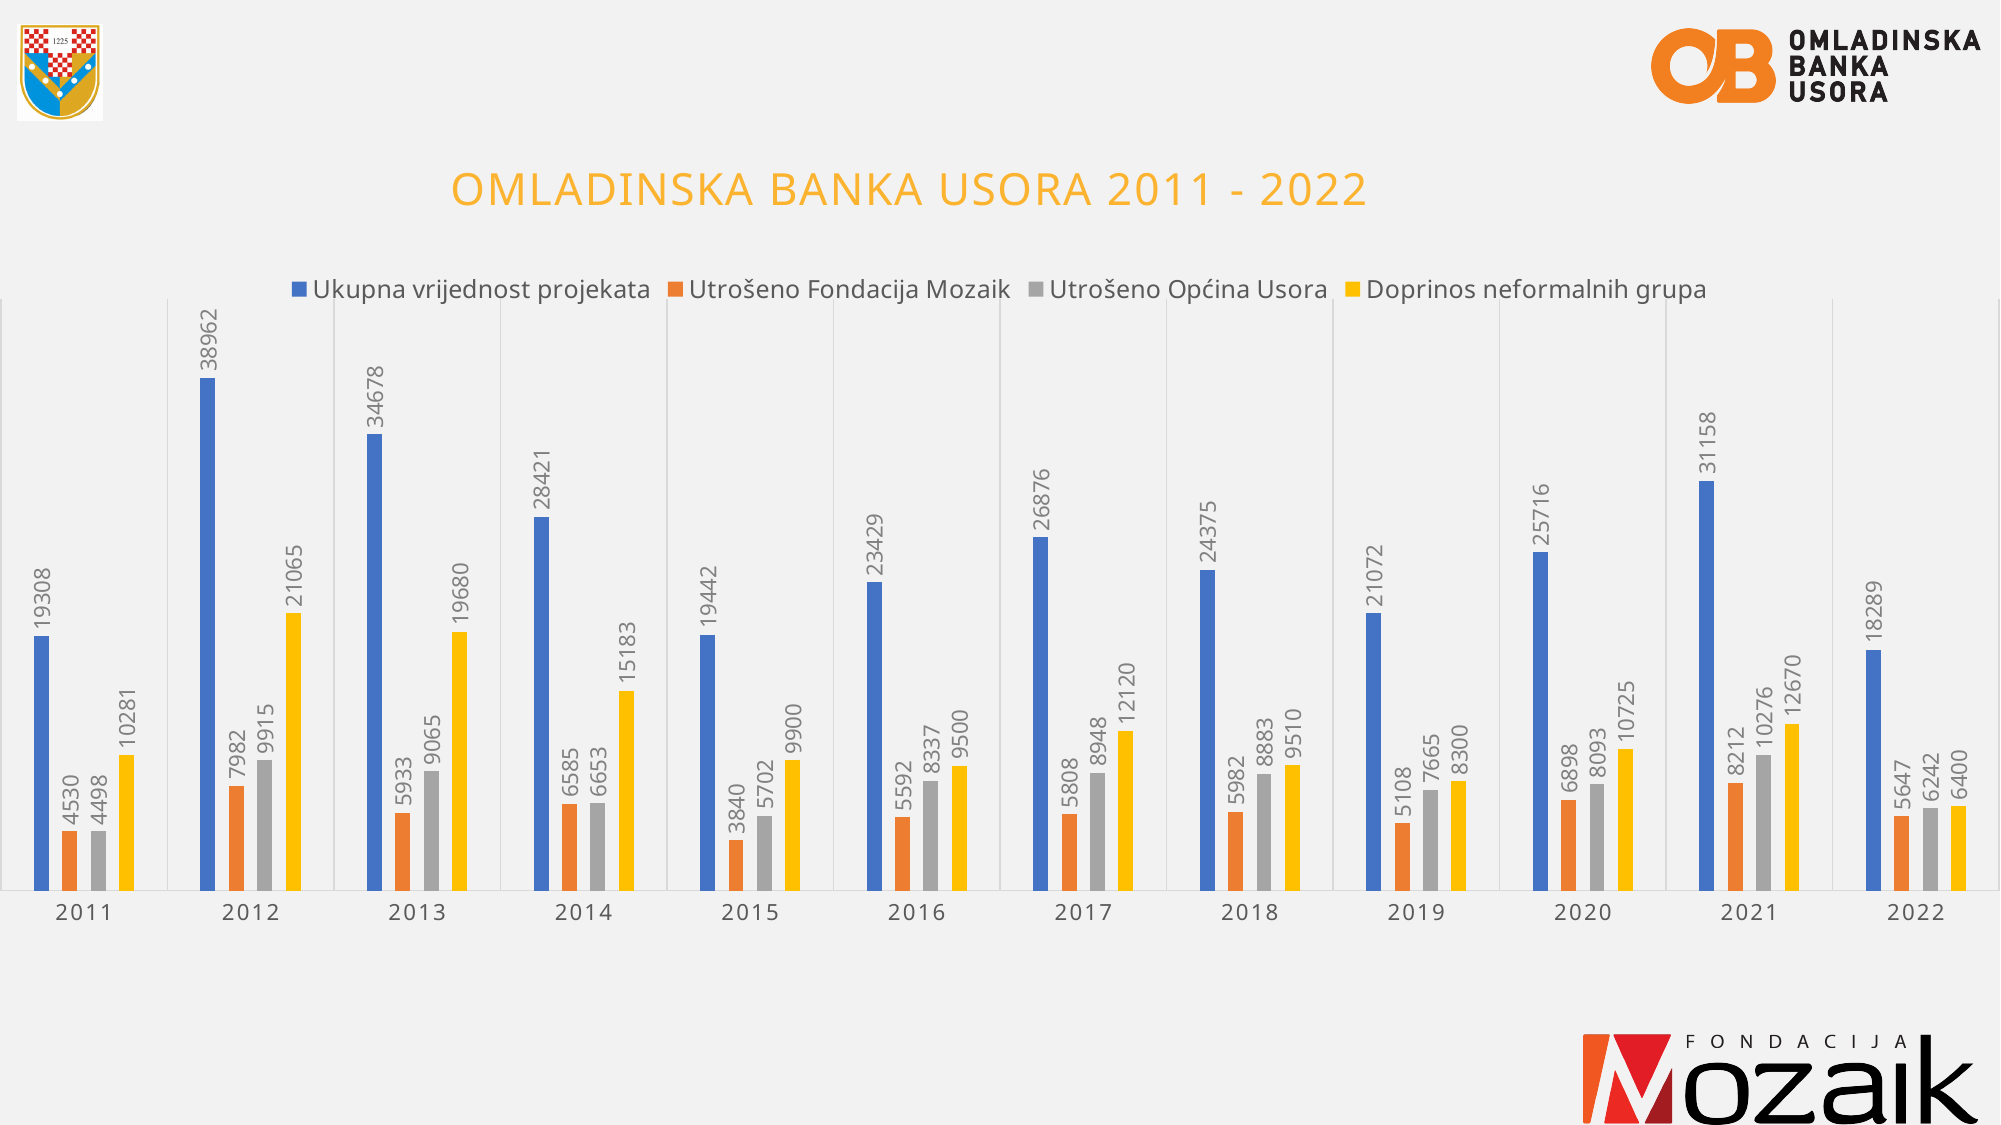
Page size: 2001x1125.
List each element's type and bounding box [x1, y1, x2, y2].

picture [1583, 1026, 1978, 1125]
picture [17, 24, 103, 121]
picture [1651, 28, 1981, 104]
chart [0, 145, 2000, 941]
